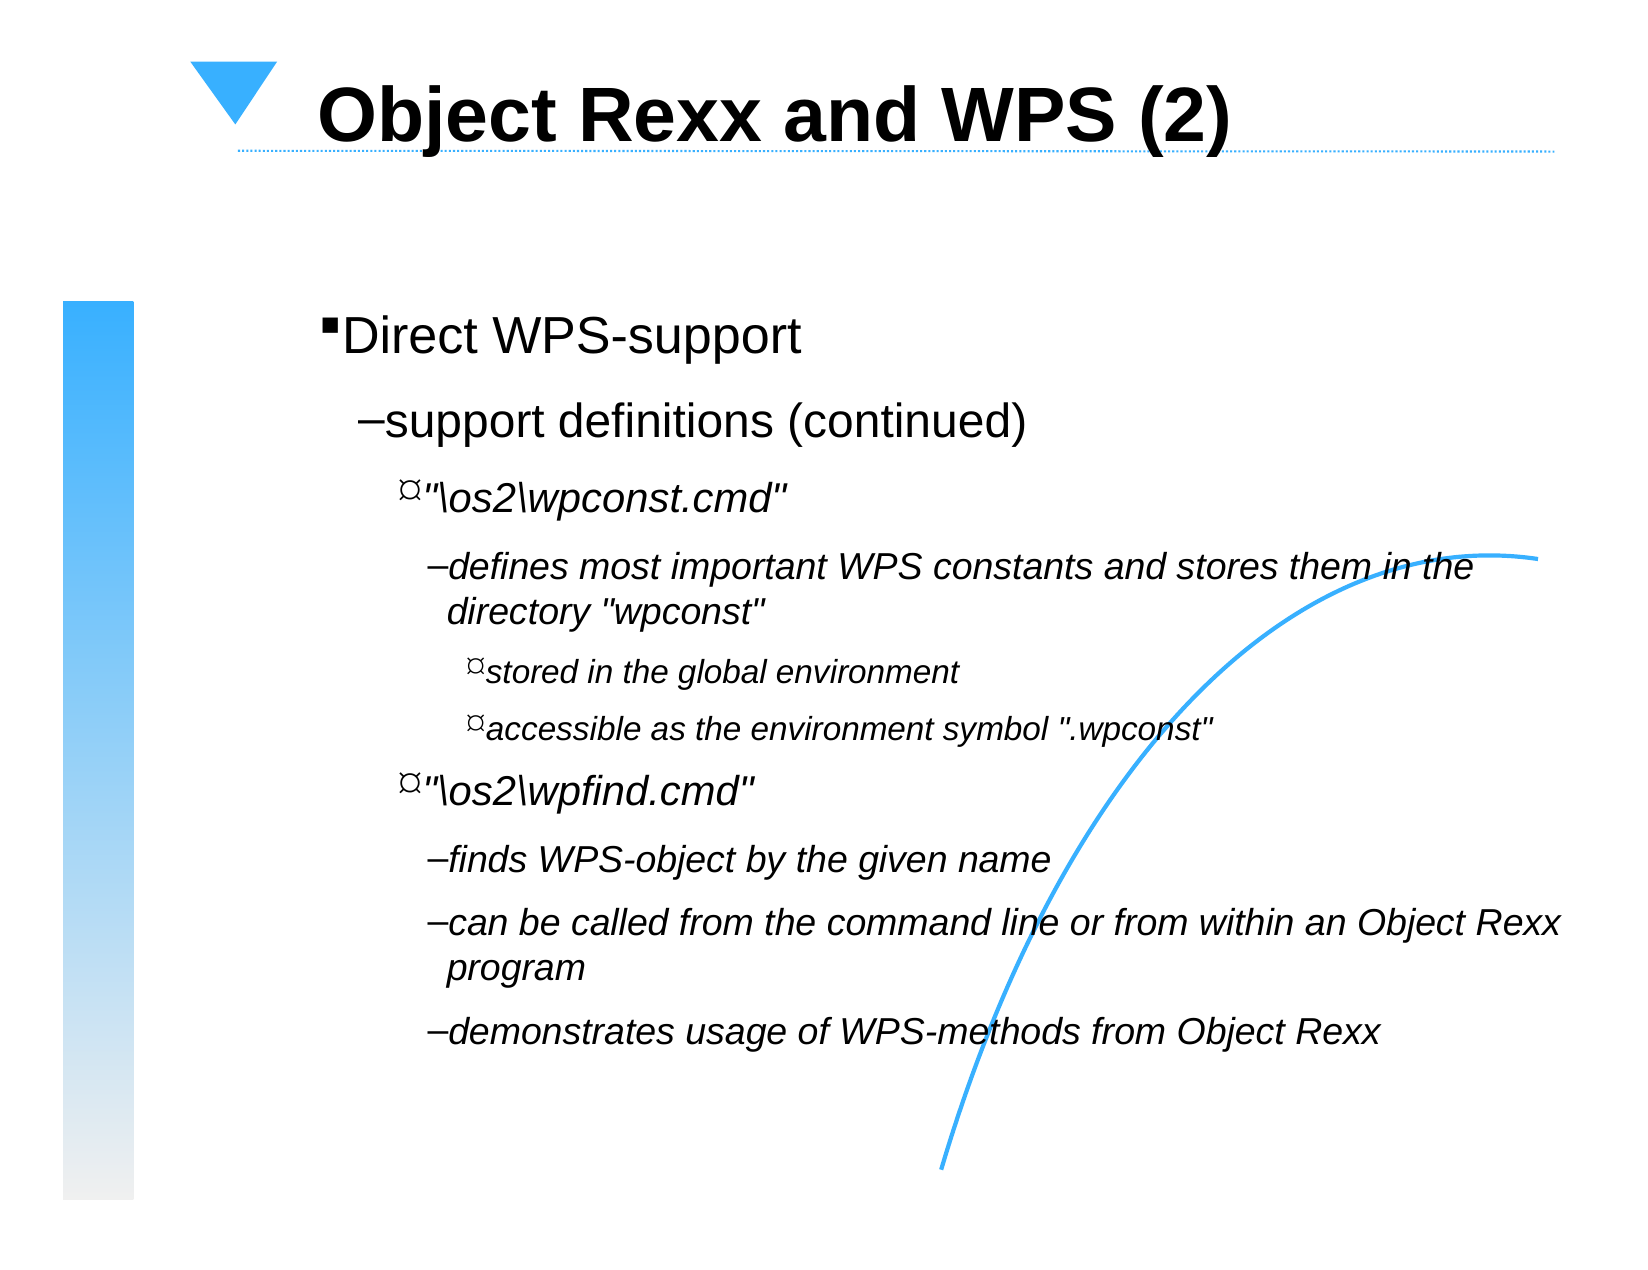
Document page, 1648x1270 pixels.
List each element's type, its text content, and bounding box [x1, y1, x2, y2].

text_box Direct WPS-support support definitions (continued) "\os2\wpconst.cmd" defines most important WPS constants and stores them in the directory "wpconst" stored in the global environment accessible as the environment symbol ".wpconst" "\os2\wpfind.cmd" finds WPS-object by the given name can be called from the command line or from within an Object Rexx program demonstrates usage of WPS-methods from Object Rexx [318, 301, 1600, 1053]
text_box Object Rexx and WPS (2) [317, 64, 1549, 158]
text_box [190, 61, 278, 125]
text_box [941, 1053, 1056, 1170]
text_box [63, 301, 134, 1200]
